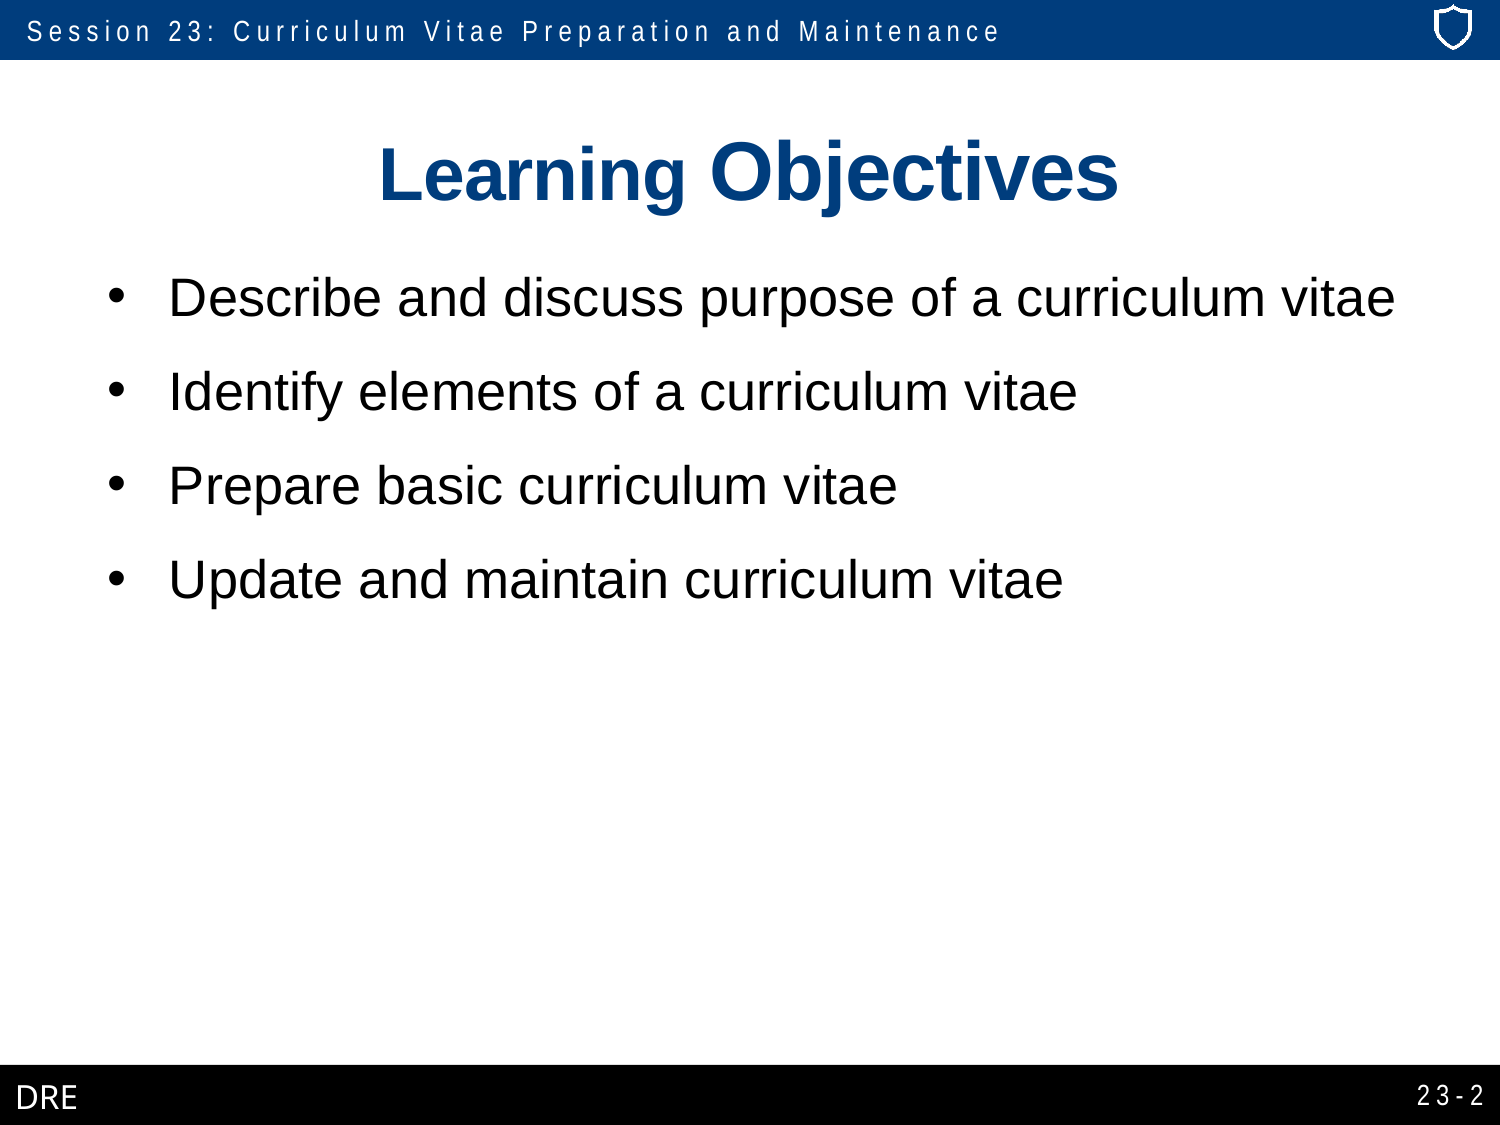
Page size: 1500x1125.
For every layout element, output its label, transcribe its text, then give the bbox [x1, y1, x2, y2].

picture [1434, 4, 1472, 50]
list Describe and discuss purpose of a curriculum vitae Identify elements of a curriculum vitae Prepare basic curriculum vitae Update and maintain curriculum vitae [75, 254, 1425, 1005]
slide_number 23-2 [1218, 1063, 1499, 1124]
title Learning Objectives [75, 75, 1425, 225]
